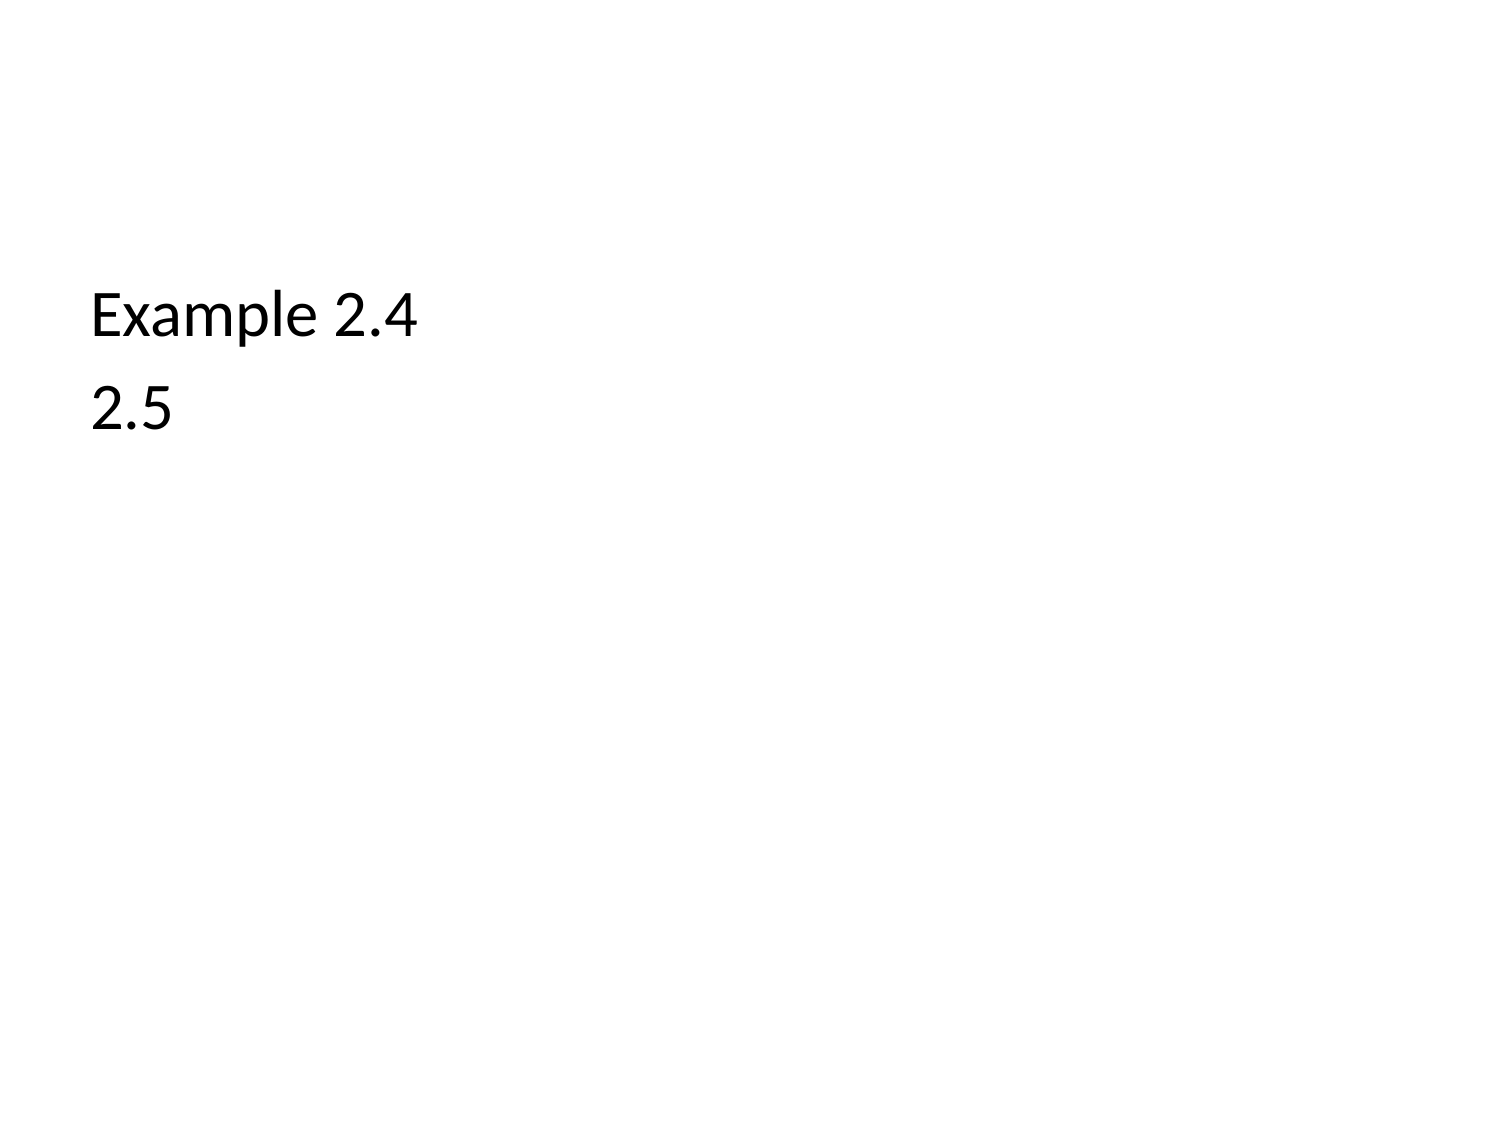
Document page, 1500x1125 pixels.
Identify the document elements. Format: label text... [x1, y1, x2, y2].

list Example 2.4 2.5 [75, 262, 1425, 1005]
